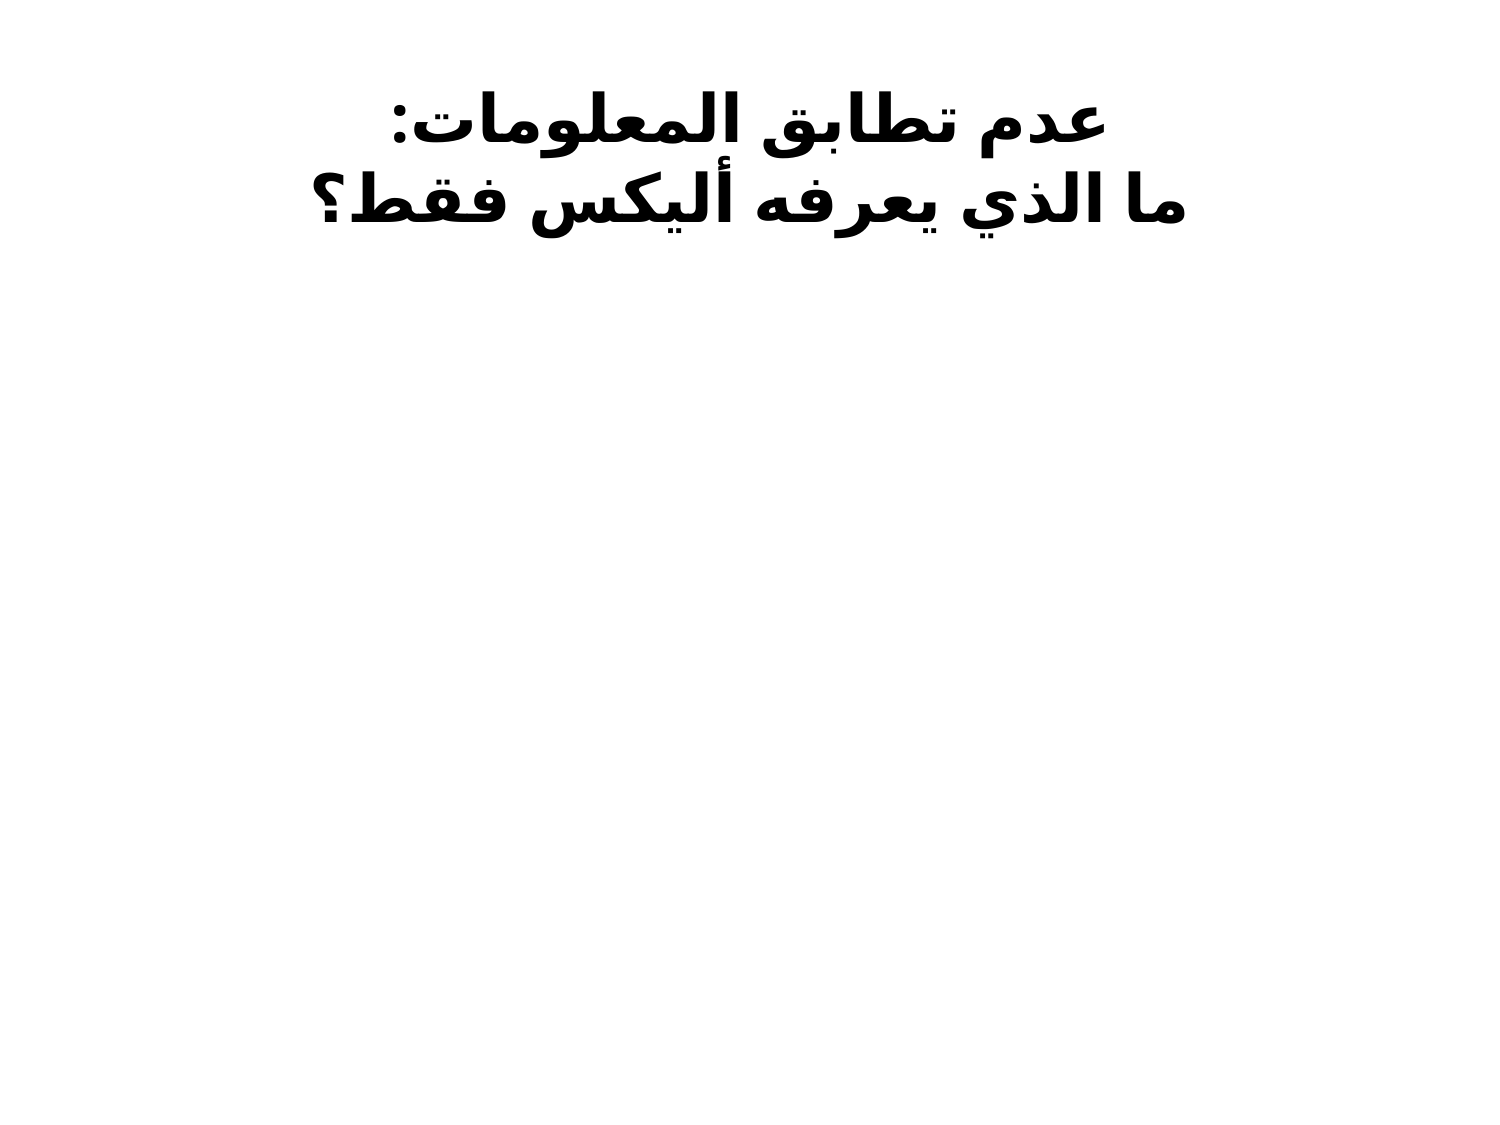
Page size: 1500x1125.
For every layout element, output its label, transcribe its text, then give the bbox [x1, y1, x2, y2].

title عدم تطابق المعلومات: ما الذي يعرفه أليكس فقط؟ [75, 62, 1425, 250]
